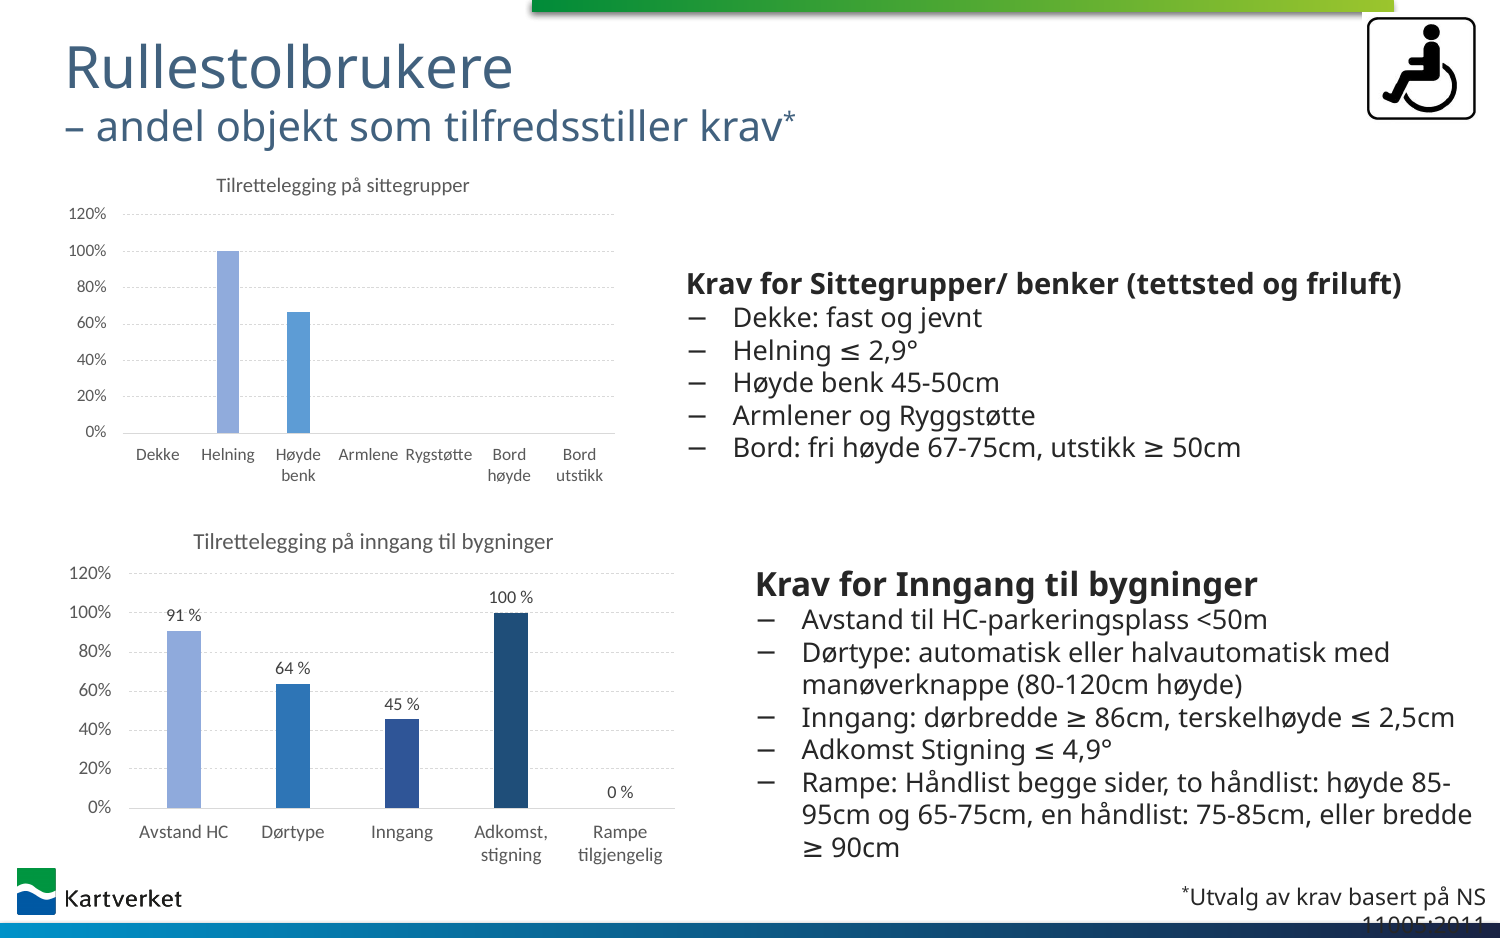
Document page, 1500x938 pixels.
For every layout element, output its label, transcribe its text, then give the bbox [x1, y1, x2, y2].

text_box Krav for Inngang til bygninger Avstand til HC-parkeringsplass <50m Dørtype: automatisk eller halvautomatisk med manøverknappe (80-120cm høyde) Inngang: dørbredde ≥ 86cm, terskelhøyde ≤ 2,5cm Adkomst Stigning ≤ 4,9° Rampe: Håndlist begge sider, to håndlist: høyde 85-95cm og 65-75cm, en håndlist: 75-85cm, eller bredde ≥ 90cm [740, 555, 1491, 870]
picture [62, 520, 686, 874]
picture [62, 166, 625, 492]
text_box *Utvalg av krav basert på NS 11005:2011 [1068, 873, 1500, 938]
text_box Krav for Sittegrupper/ benker (tettsted og friluft) Dekke: fast og jevnt Helning ≤ 2,9° Høyde benk 45-50cm Armlener og Ryggstøtte Bord: fri høyde 67-75cm, utstikk ≥ 50cm [670, 258, 1418, 471]
text_box Rullestolbrukere – andel objekt som tilfredsstiller krav* [49, 25, 1431, 158]
picture [1362, 12, 1481, 126]
